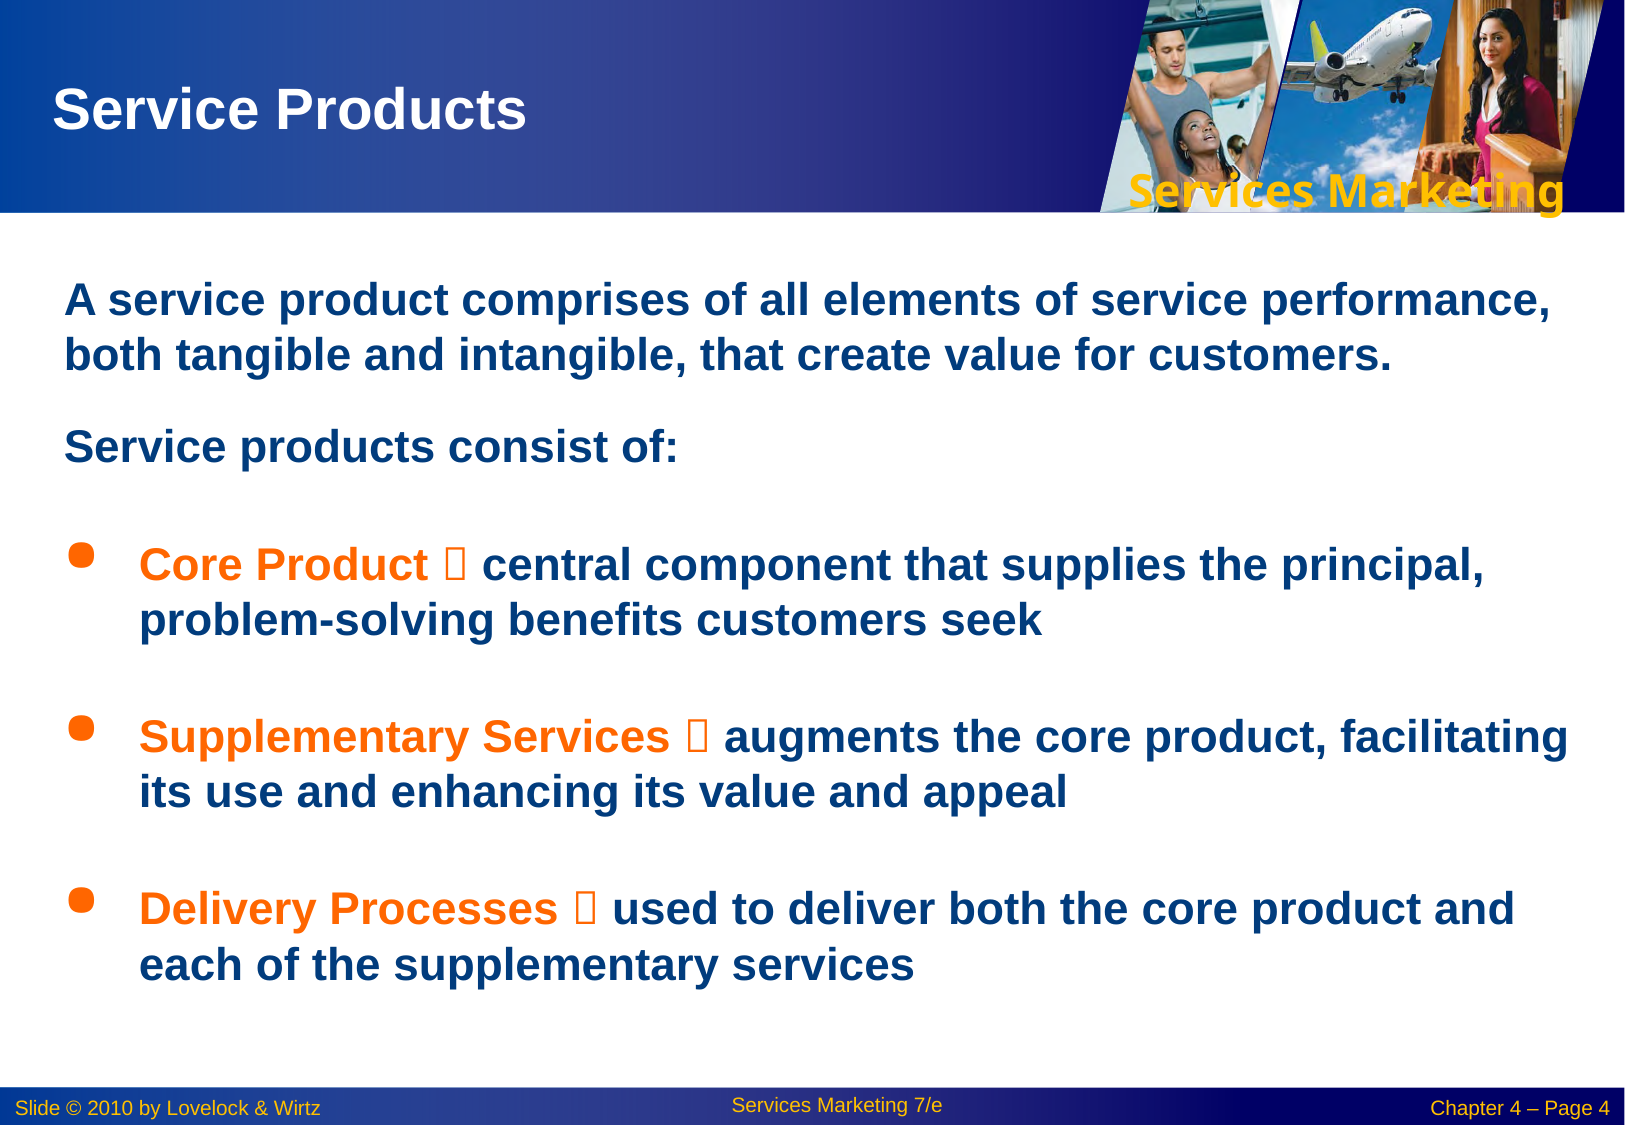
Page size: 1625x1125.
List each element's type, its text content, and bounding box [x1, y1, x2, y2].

list A service product comprises of all elements of service performance, both tangible and intangible, that create value for customers. Service products consist of: Core Product  central component that supplies the principal, problem-solving benefits customers seek Supplementary Services  augments the core product, facilitating its use and enhancing its value and appeal Delivery Processes  used to deliver both the core product and each of the supplementary services [49, 261, 1588, 1051]
picture [1162, 186, 1172, 192]
title Service Products [36, 37, 1088, 176]
picture [1546, 187, 1556, 202]
picture [1100, 0, 1604, 213]
